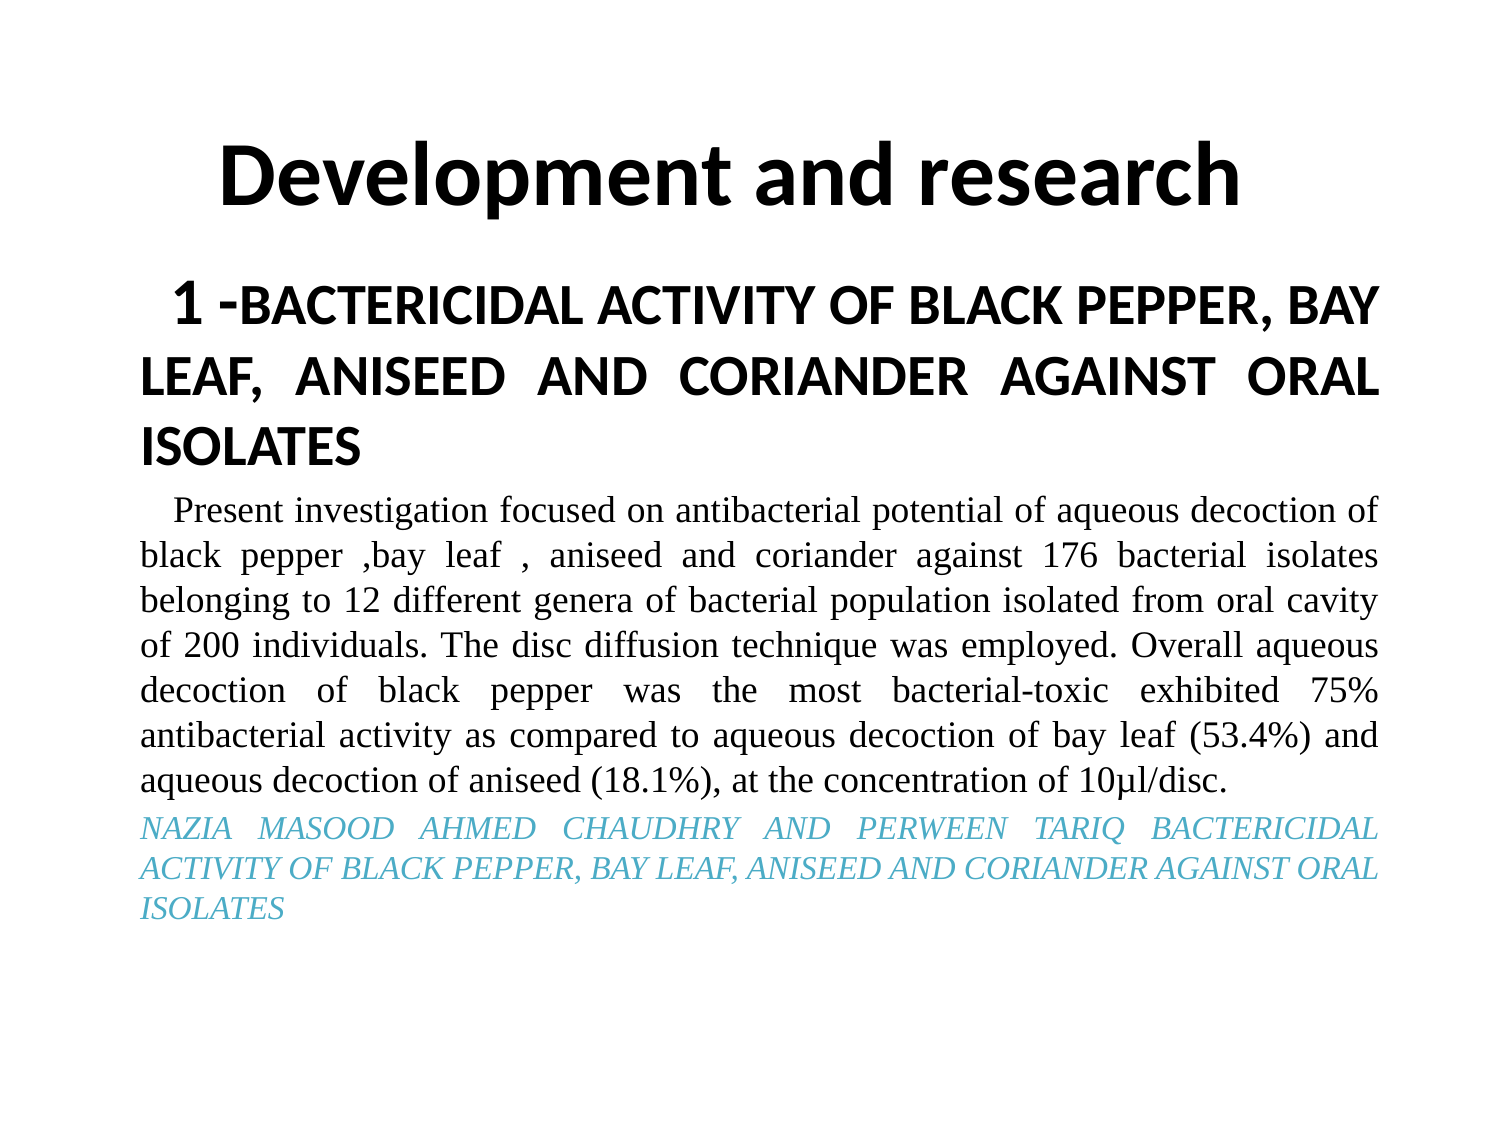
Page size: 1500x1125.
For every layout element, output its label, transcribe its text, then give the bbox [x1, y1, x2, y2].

title Development and research [50, 125, 1413, 213]
list 1 -BACTERICIDAL ACTIVITY OF BLACK PEPPER, BAY LEAF, ANISEED AND CORIANDER AGAINST ORAL ISOLATES Present investigation focused on antibacterial potential of aqueous decoction of black pepper ,bay leaf , aniseed and coriander against 176 bacterial isolates belonging to 12 different genera of bacterial population isolated from oral cavity of 200 individuals. The disc diffusion technique was employed. Overall aqueous decoction of black pepper was the most bacterial-toxic exhibited 75% antibacterial activity as compared to aqueous decoction of bay leaf (53.4%) and aqueous decoction of aniseed (18.1%), at the concentration of 10µl/disc. NAZIA MASOOD AHMED CHAUDHRY AND PERWEEN TARIQ BACTERICIDAL ACTIVITY OF BLACK PEPPER, BAY LEAF, ANISEED AND CORIANDER AGAINST ORAL ISOLATES [125, 249, 1396, 1094]
